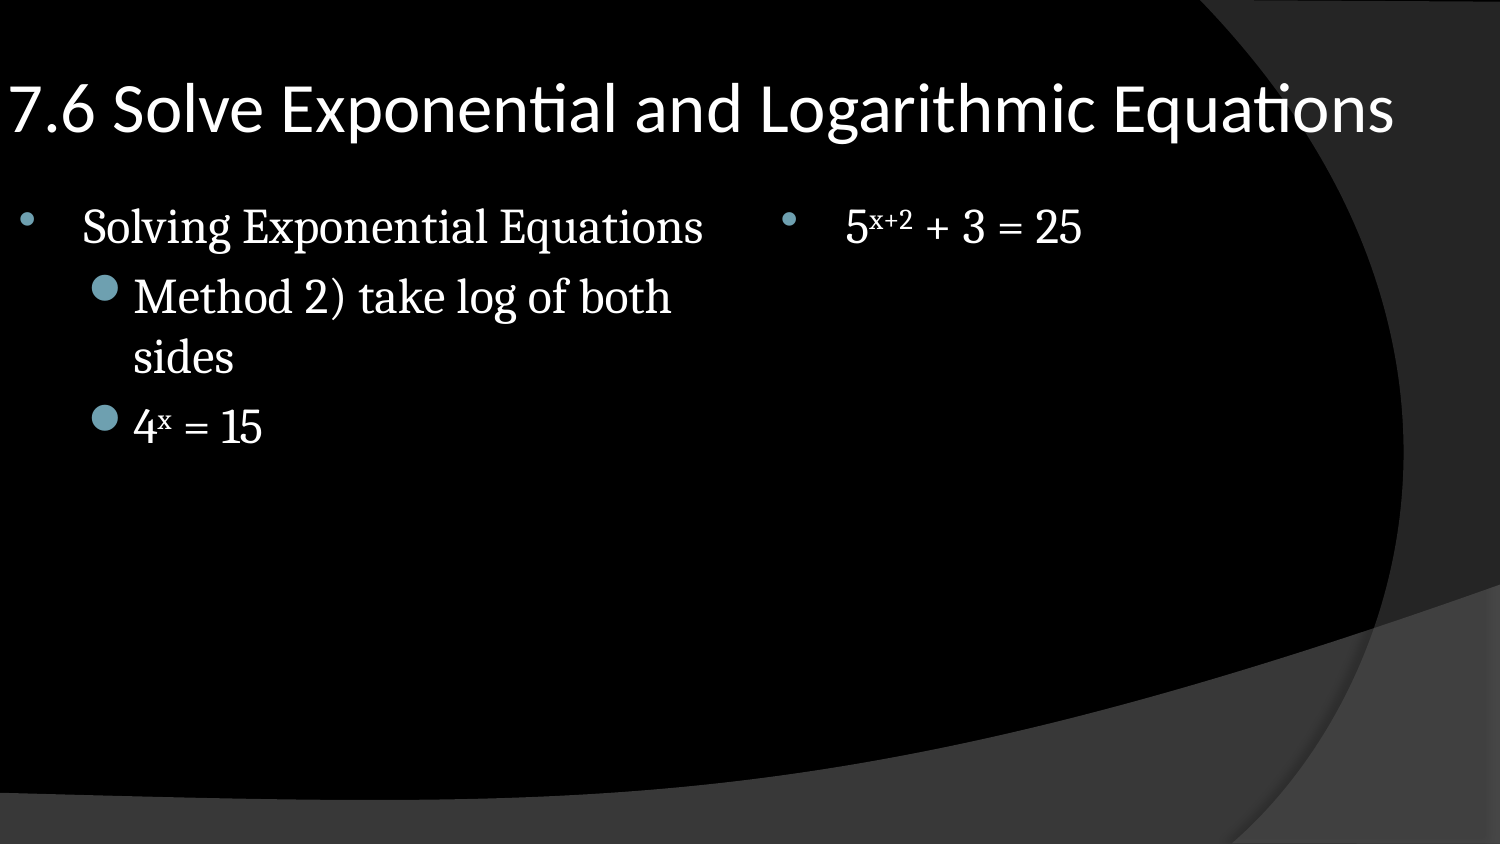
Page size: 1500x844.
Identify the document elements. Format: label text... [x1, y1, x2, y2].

list 5x+2 + 3 = 25 [761, 186, 1500, 785]
title 7.6 Solve Exponential and Logarithmic Equations [0, 33, 1500, 175]
list Solving Exponential Equations Method 2) take log of both sides 4x = 15 [0, 186, 738, 785]
